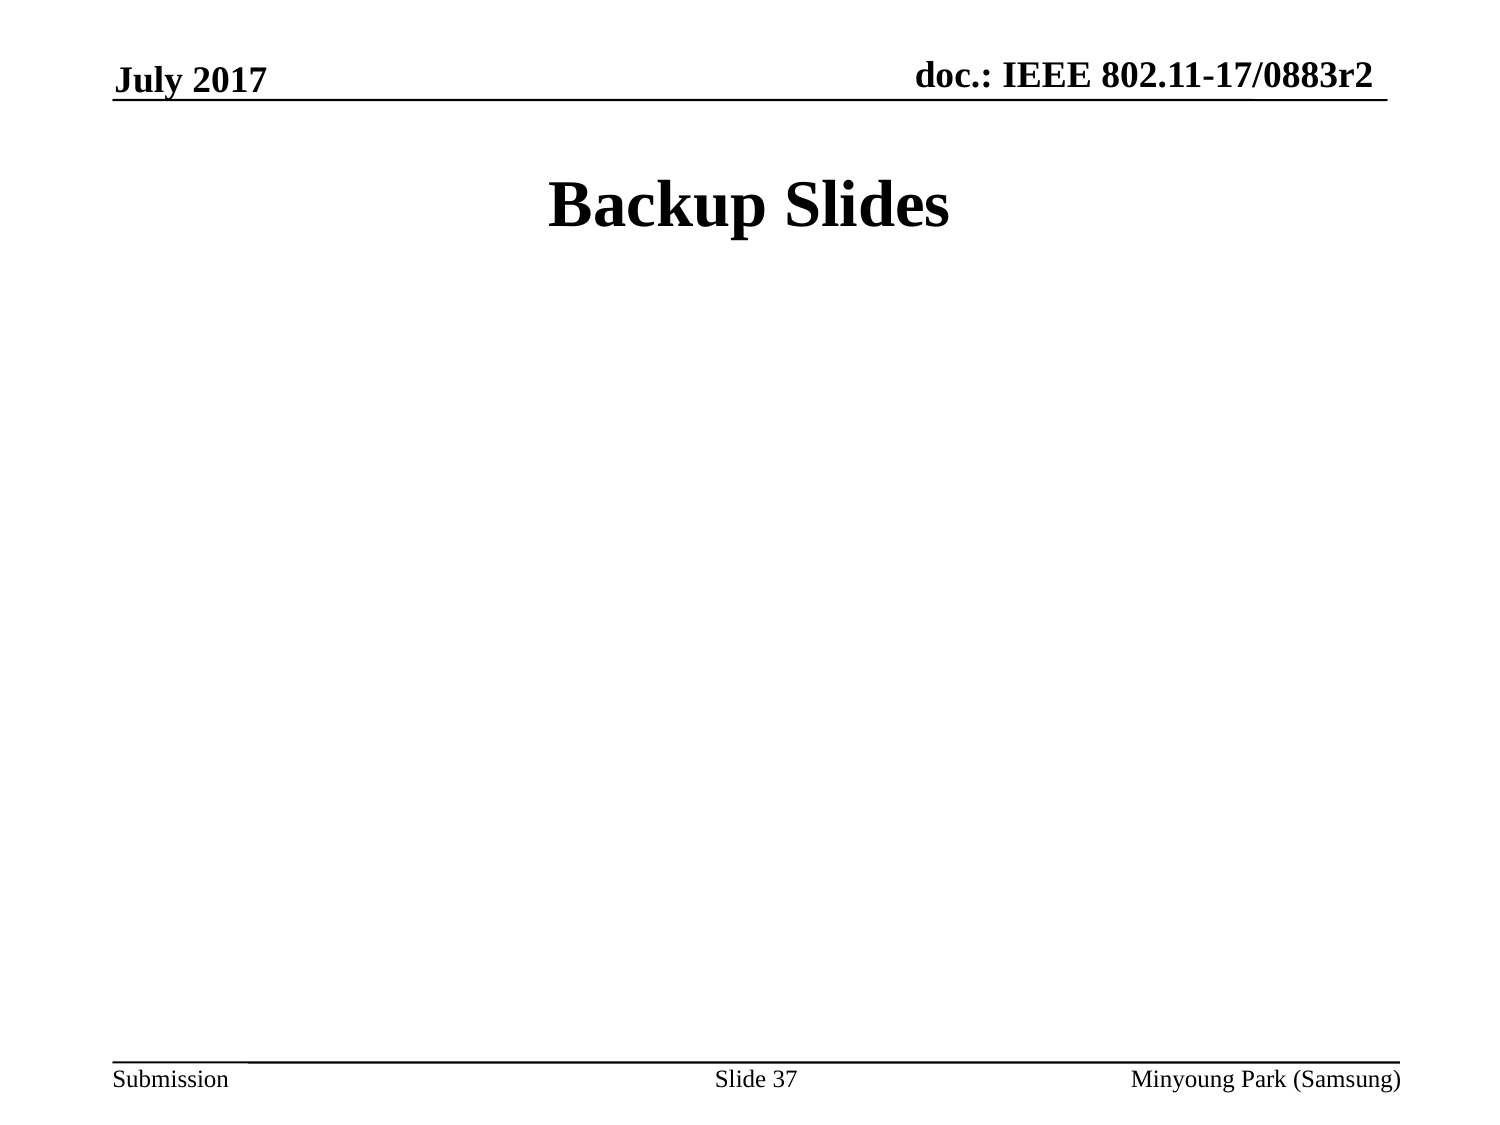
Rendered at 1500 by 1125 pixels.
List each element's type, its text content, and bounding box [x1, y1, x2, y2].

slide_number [114, 54, 374, 101]
footer Minyoung Park (Samsung) [949, 1061, 1402, 1093]
slide_number Slide 37 [712, 1061, 800, 1093]
title Backup Slides [112, 112, 1388, 288]
